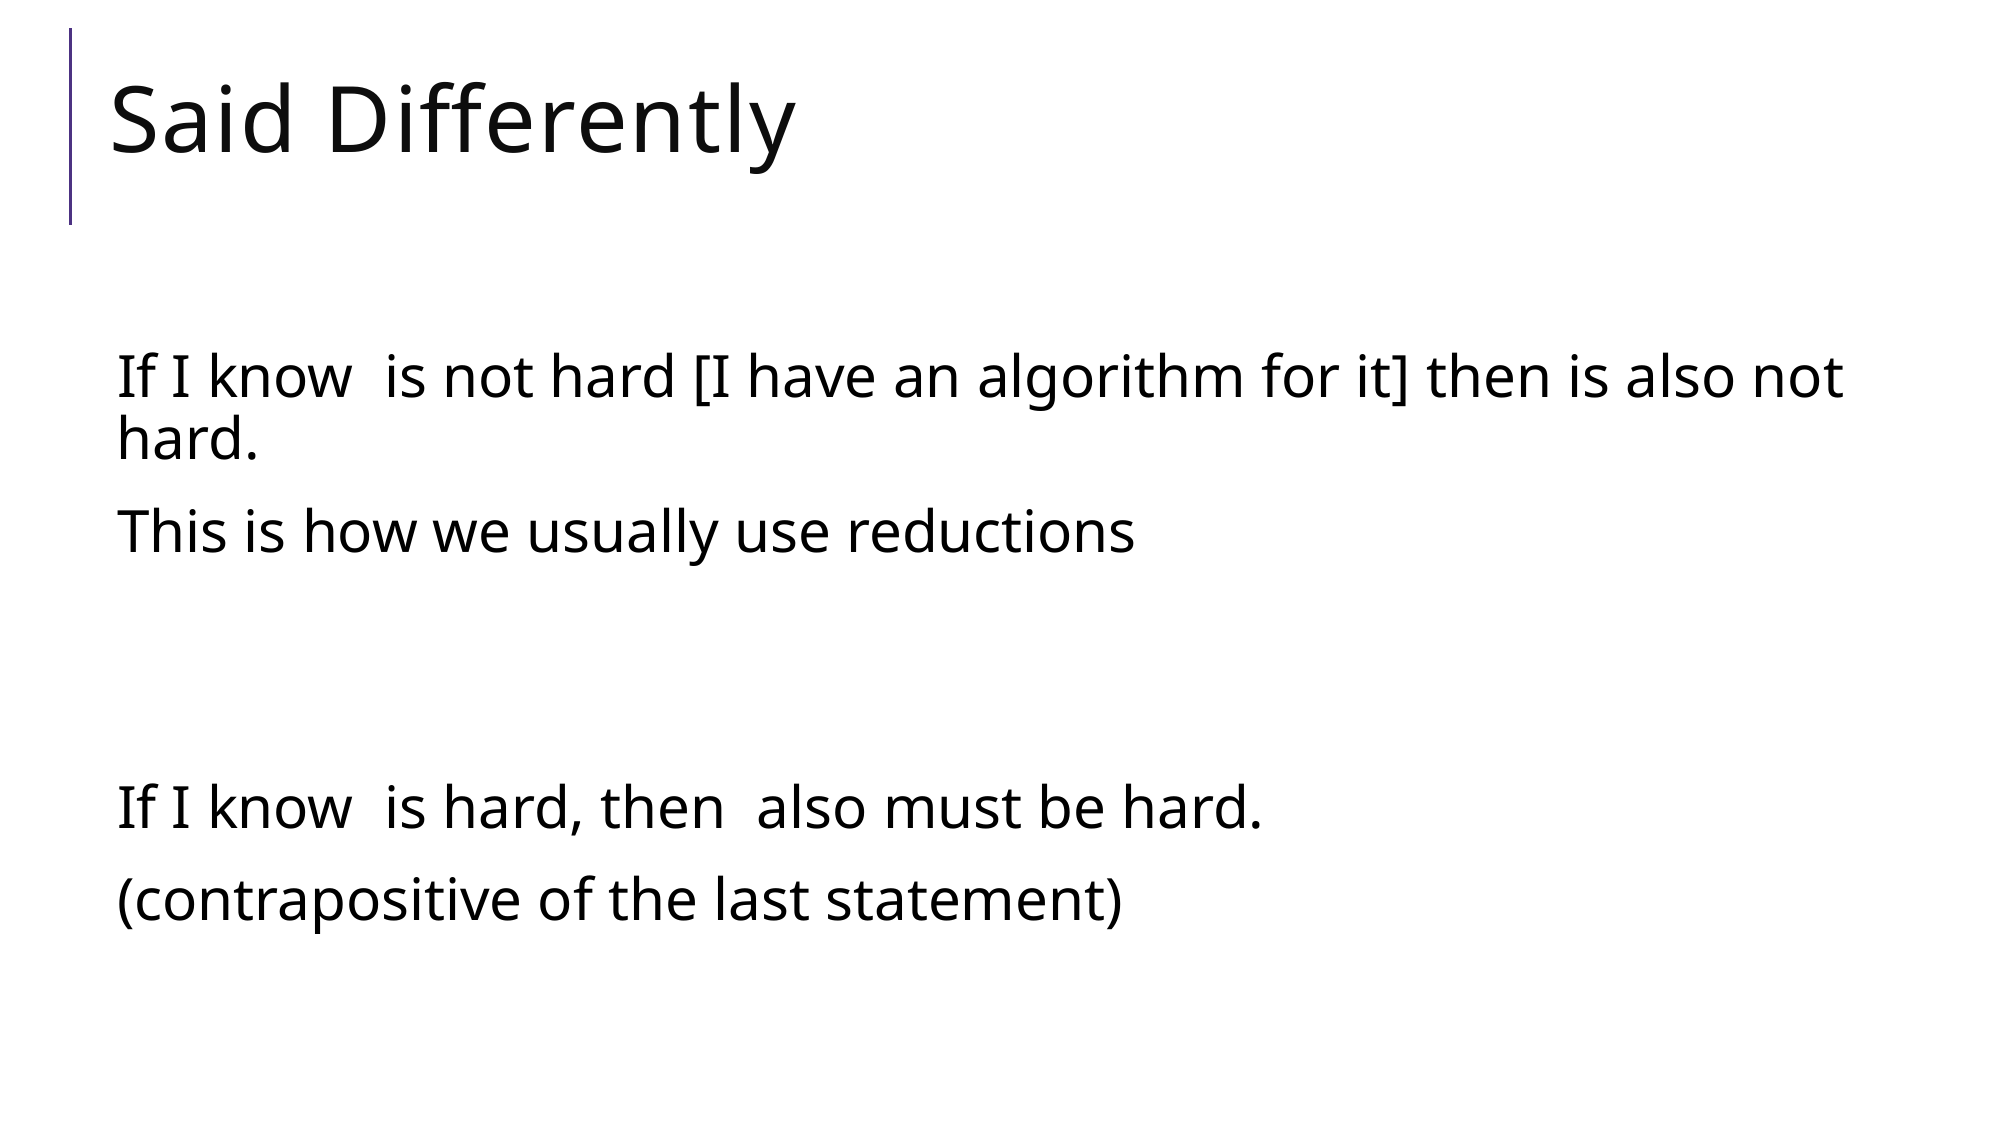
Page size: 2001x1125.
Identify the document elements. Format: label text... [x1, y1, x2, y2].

title Said Differently [94, 43, 1930, 210]
